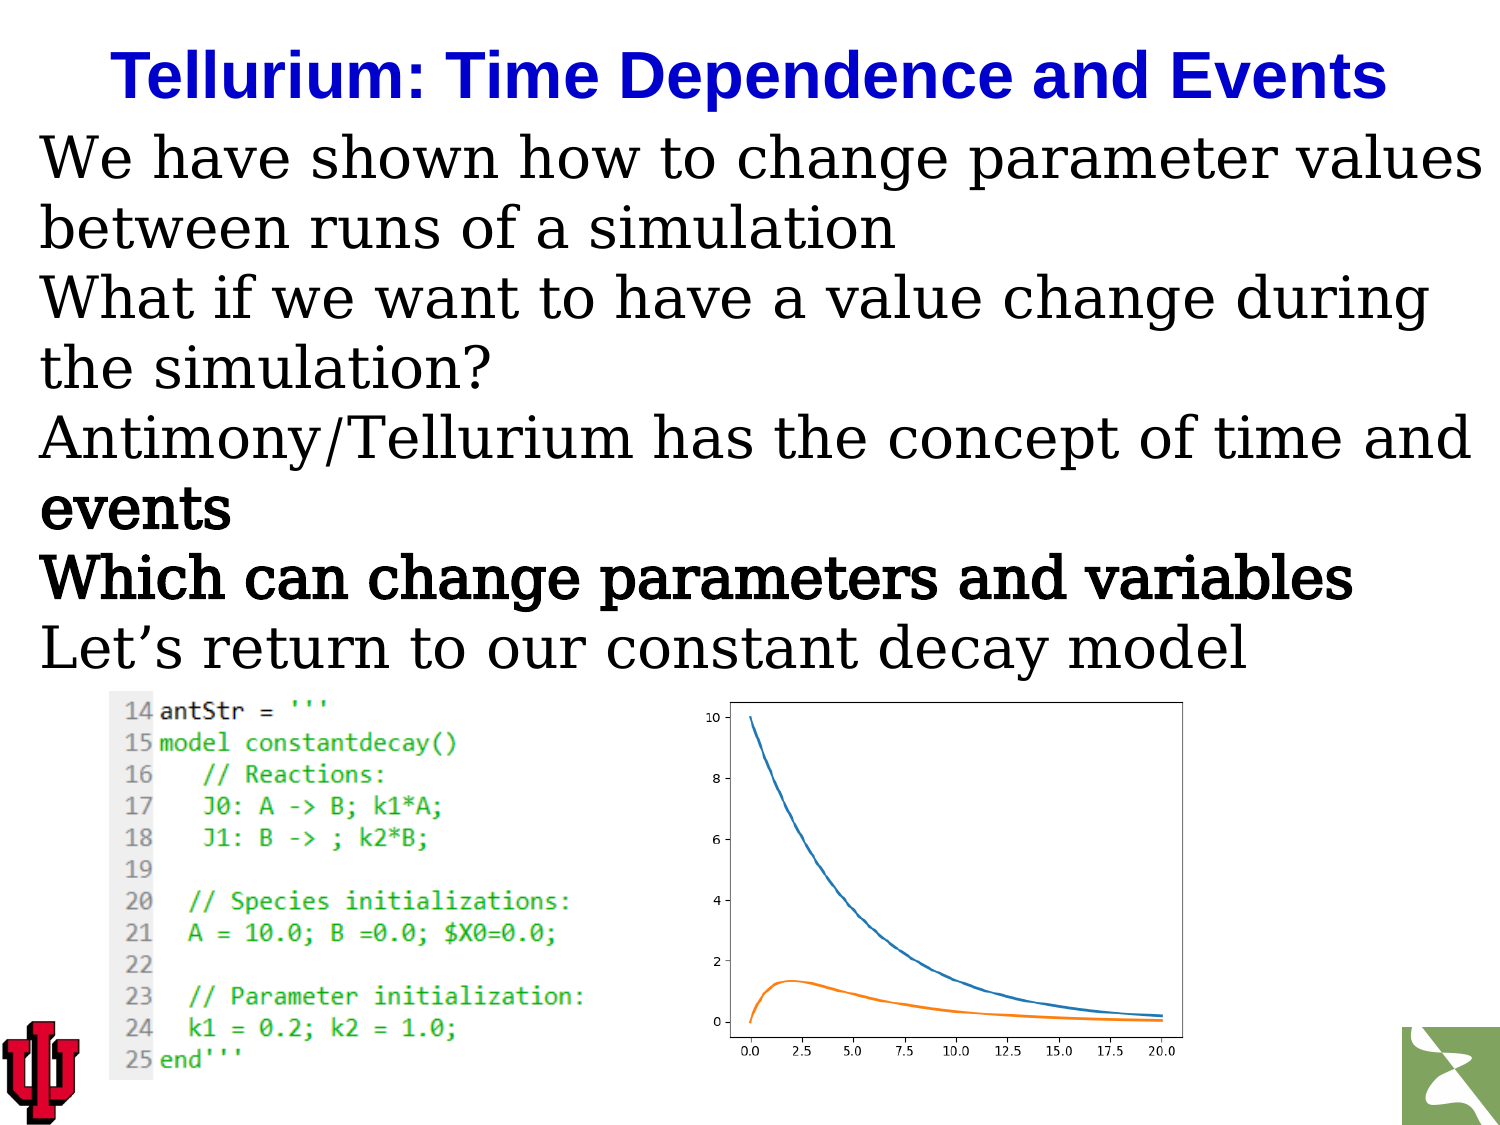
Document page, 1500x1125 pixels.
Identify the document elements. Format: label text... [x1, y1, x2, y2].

picture [108, 691, 647, 1080]
picture [0, 1020, 80, 1125]
picture [1402, 1027, 1500, 1125]
picture [699, 685, 1204, 1077]
text_box [0, 556, 1500, 663]
title Tellurium: Time Dependence and Events [0, 19, 1500, 112]
text_box [0, 112, 1500, 478]
